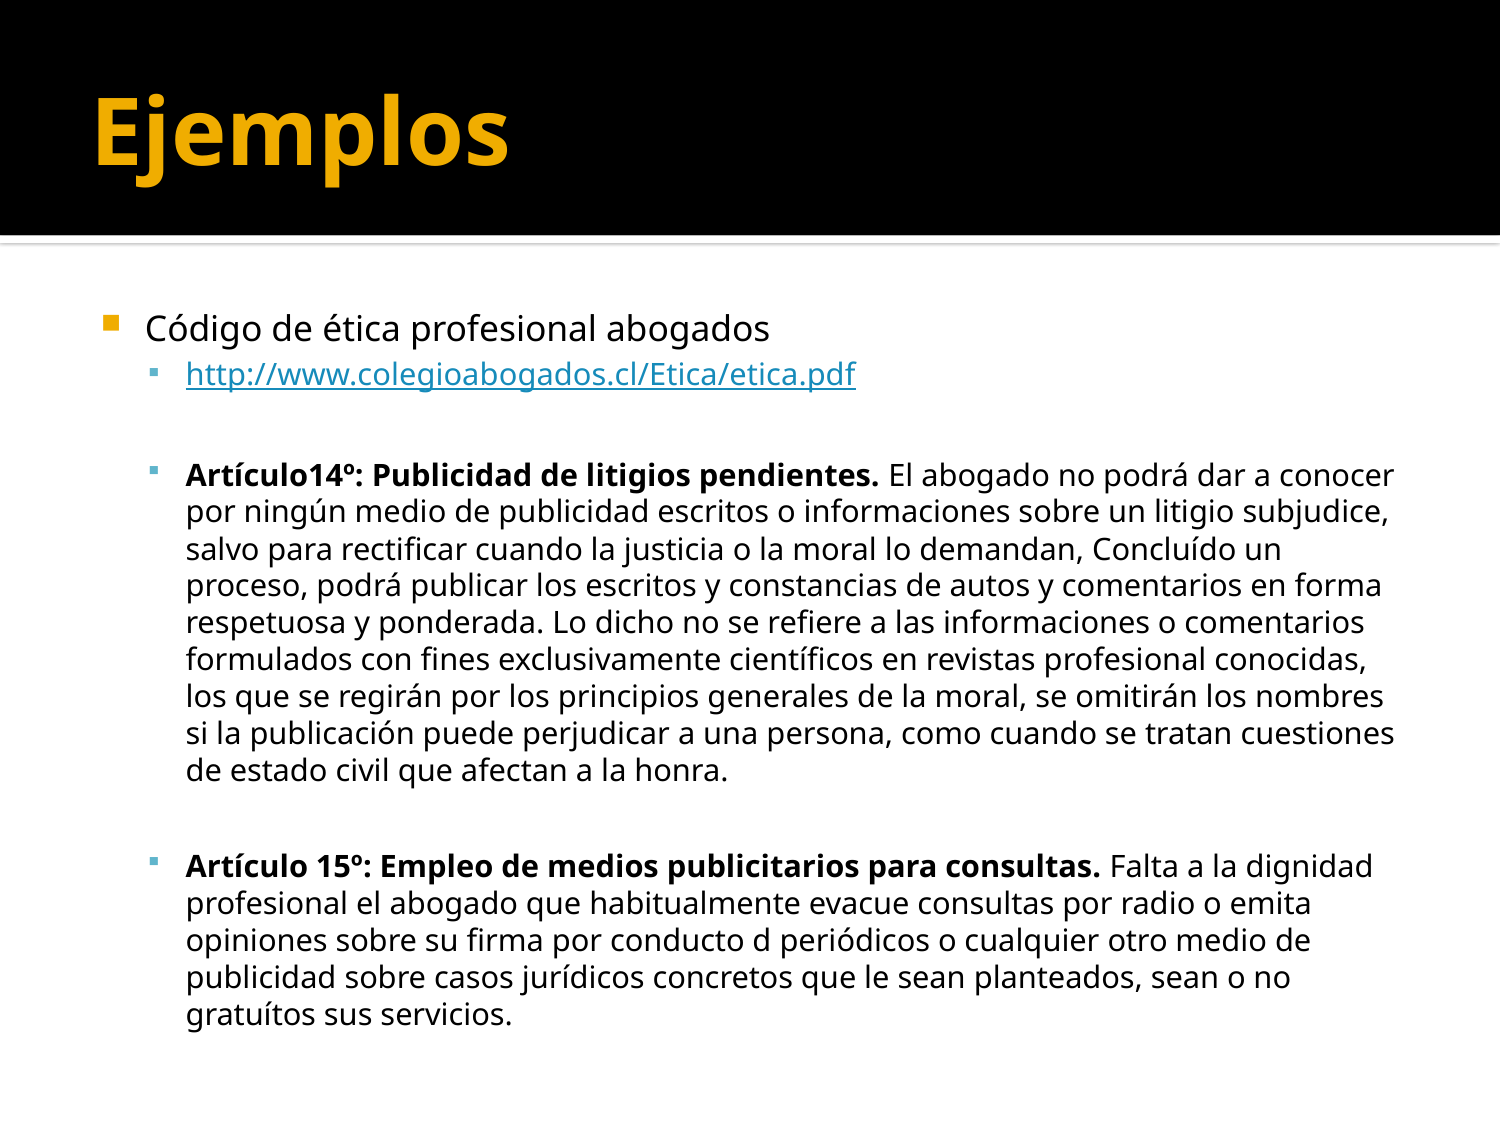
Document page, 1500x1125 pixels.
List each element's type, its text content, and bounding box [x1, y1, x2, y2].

title Ejemplos [75, 25, 1425, 231]
list Código de ética profesional abogados http://www.colegioabogados.cl/Etica/etica.pdf Artículo14º: Publicidad de litigios pendientes. El abogado no podrá dar a conocer por ningún medio de publicidad escritos o informaciones sobre un litigio subjudice, salvo para rectificar cuando la justicia o la moral lo demandan, Concluído un proceso, podrá publicar los escritos y constancias de autos y comentarios en forma respetuosa y ponderada. Lo dicho no se refiere a las informaciones o comentarios formulados con fines exclusivamente científicos en revistas profesional conocidas, los que se regirán por los principios generales de la moral, se omitirán los nombres si la publicación puede perjudicar a una persona, como cuando se tratan cuestiones de estado civil que afectan a la honra. Artículo 15º: Empleo de medios publicitarios para consultas. Falta a la dignidad profesional el abogado que habitualmente evacue consultas por radio o emita opiniones sobre su firma por conducto d periódicos o cualquier otro medio de publicidad sobre casos jurídicos concretos que le sean planteados, sean o no gratuítos sus servicios. [75, 291, 1425, 1050]
